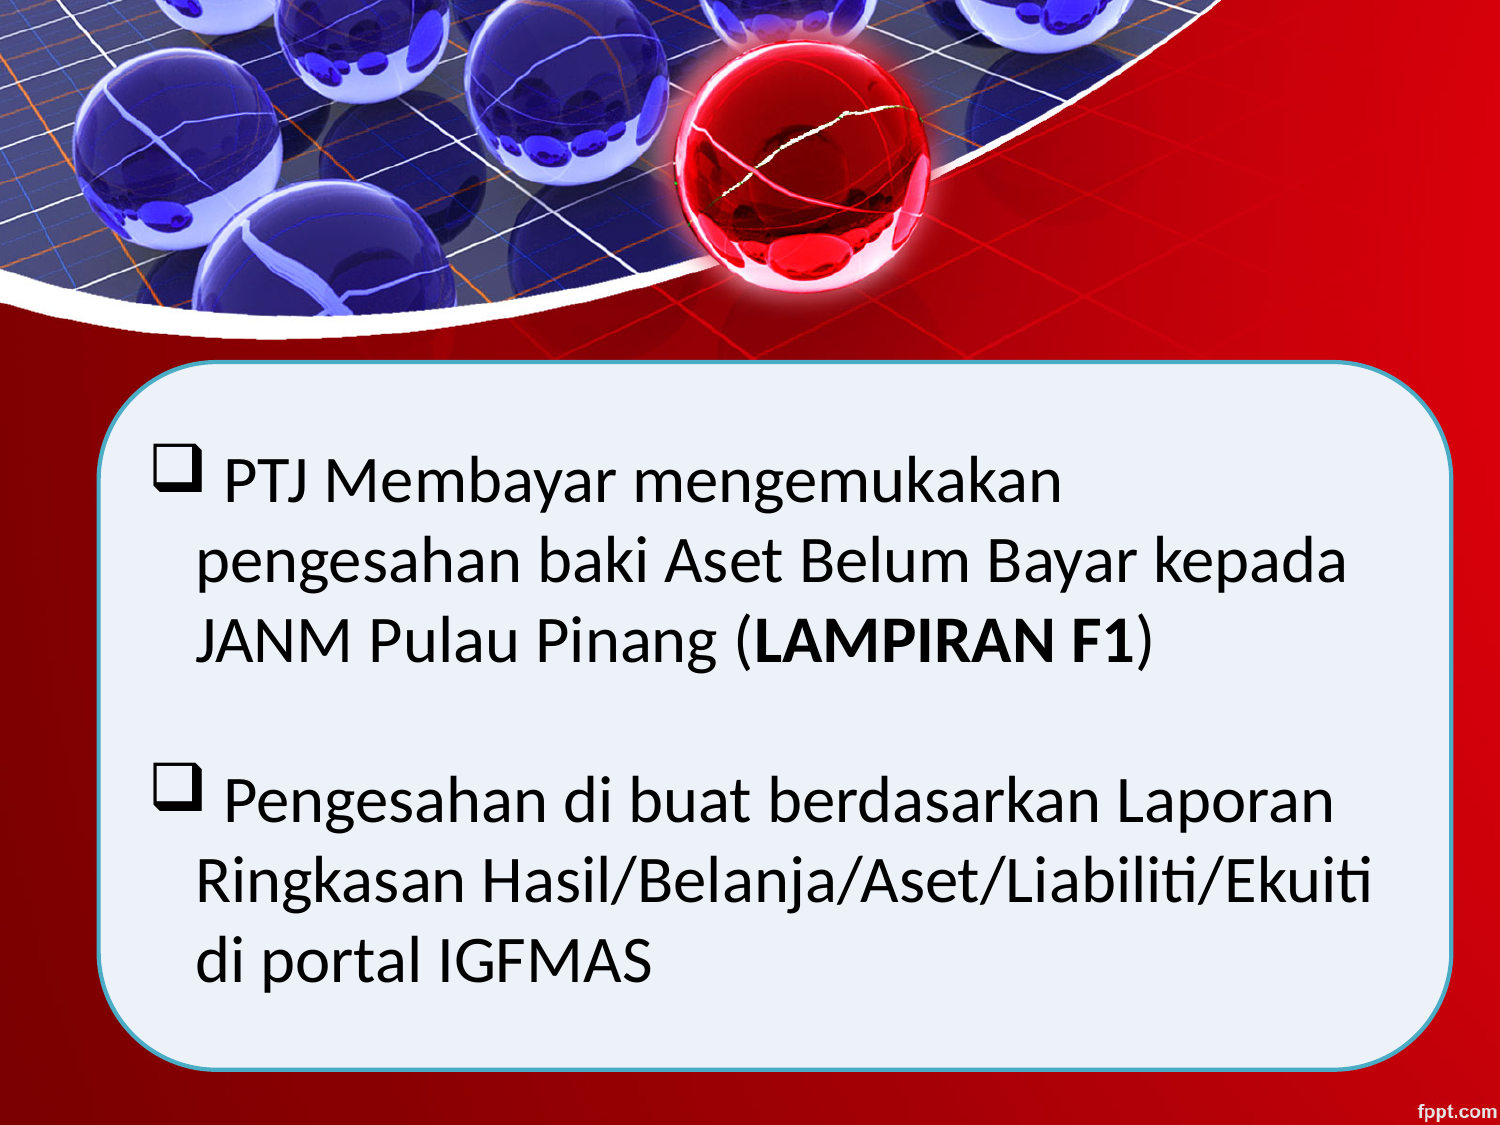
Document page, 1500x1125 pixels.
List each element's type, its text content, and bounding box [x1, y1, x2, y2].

picture [0, 0, 1500, 1125]
text_box PTJ Membayar mengemukakan pengesahan baki Aset Belum Bayar kepada JANM Pulau Pinang (LAMPIRAN F1) Pengesahan di buat berdasarkan Laporan Ringkasan Hasil/Belanja/Aset/Liabiliti/Ekuiti di portal IGFMAS [98, 362, 1452, 1070]
